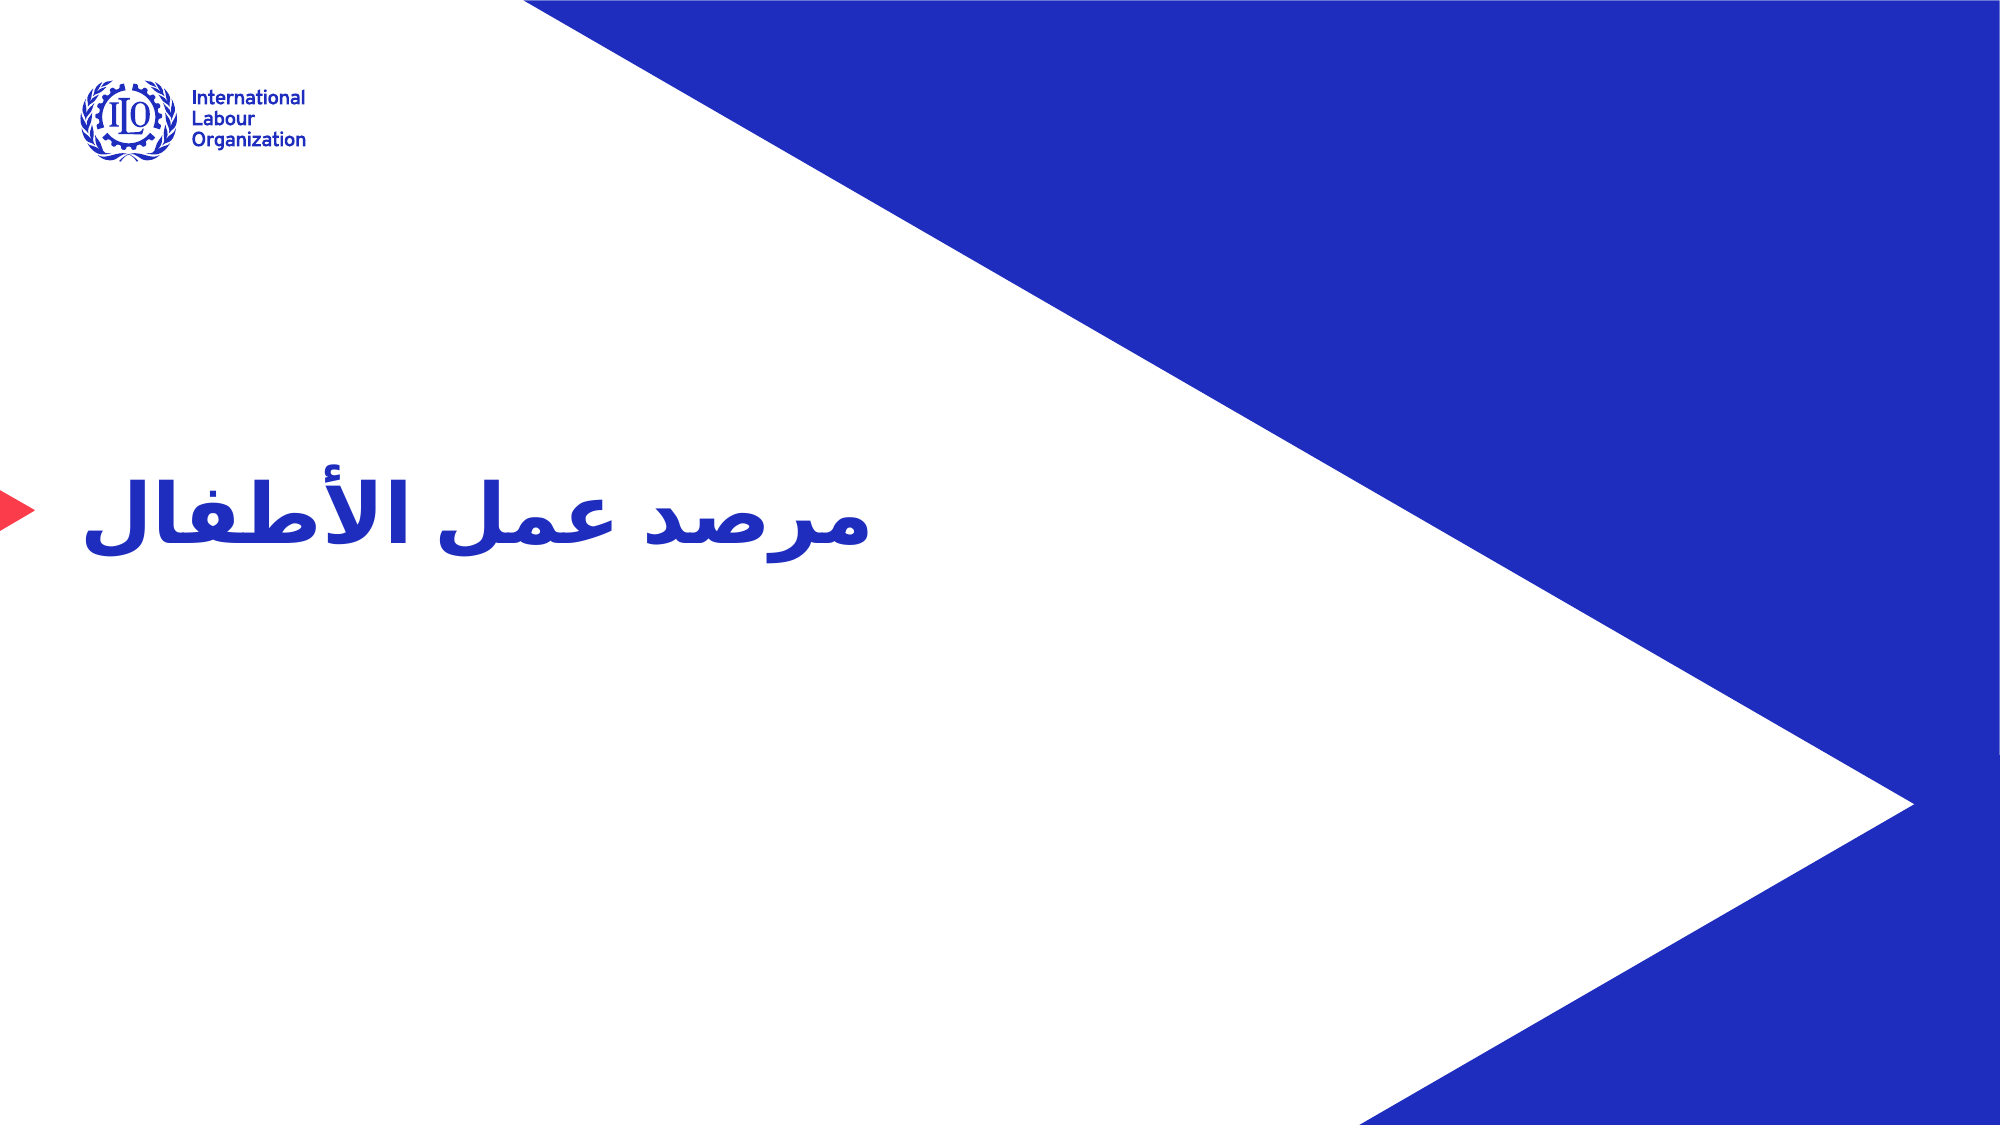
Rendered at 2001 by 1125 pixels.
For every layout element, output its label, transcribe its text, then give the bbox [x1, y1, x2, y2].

title مرصد عمل الأطفال [80, 471, 1262, 572]
